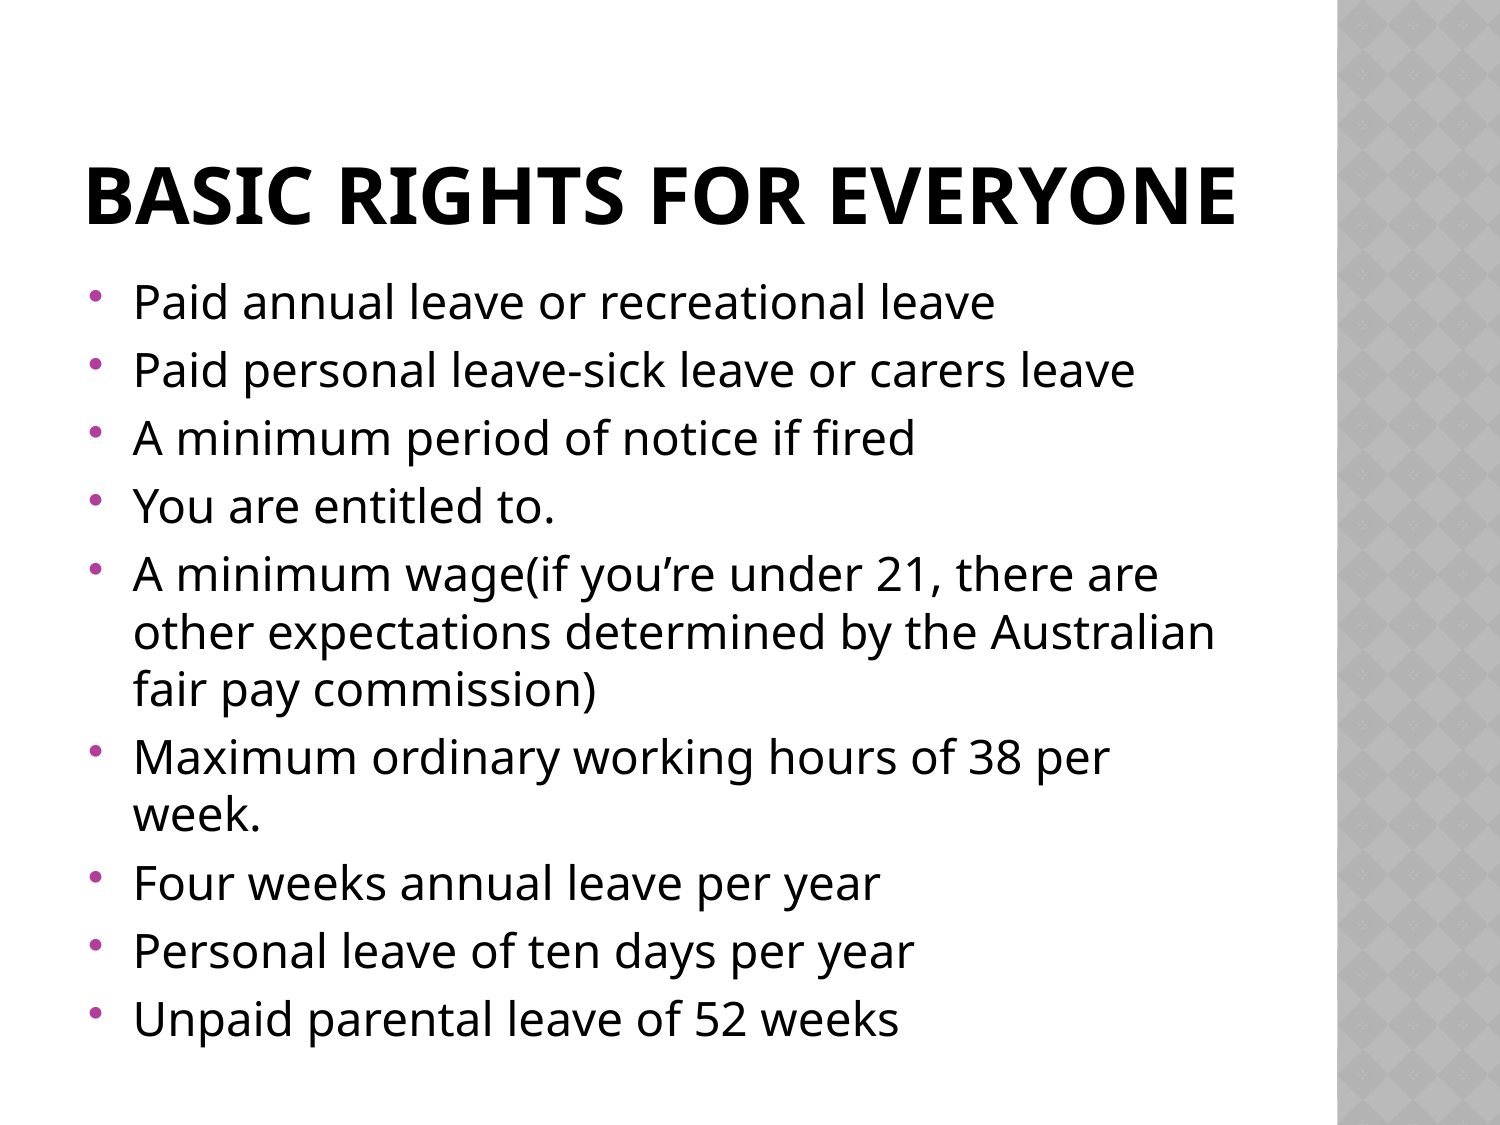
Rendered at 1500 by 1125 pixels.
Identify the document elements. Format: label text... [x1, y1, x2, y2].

title Basic Rights For Everyone [75, 52, 1263, 240]
list Paid annual leave or recreational leave Paid personal leave-sick leave or carers leave A minimum period of notice if fired You are entitled to. A minimum wage(if you’re under 21, there are other expectations determined by the Australian fair pay commission) Maximum ordinary working hours of 38 per week. Four weeks annual leave per year Personal leave of ten days per year Unpaid parental leave of 52 weeks [75, 264, 1263, 1059]
